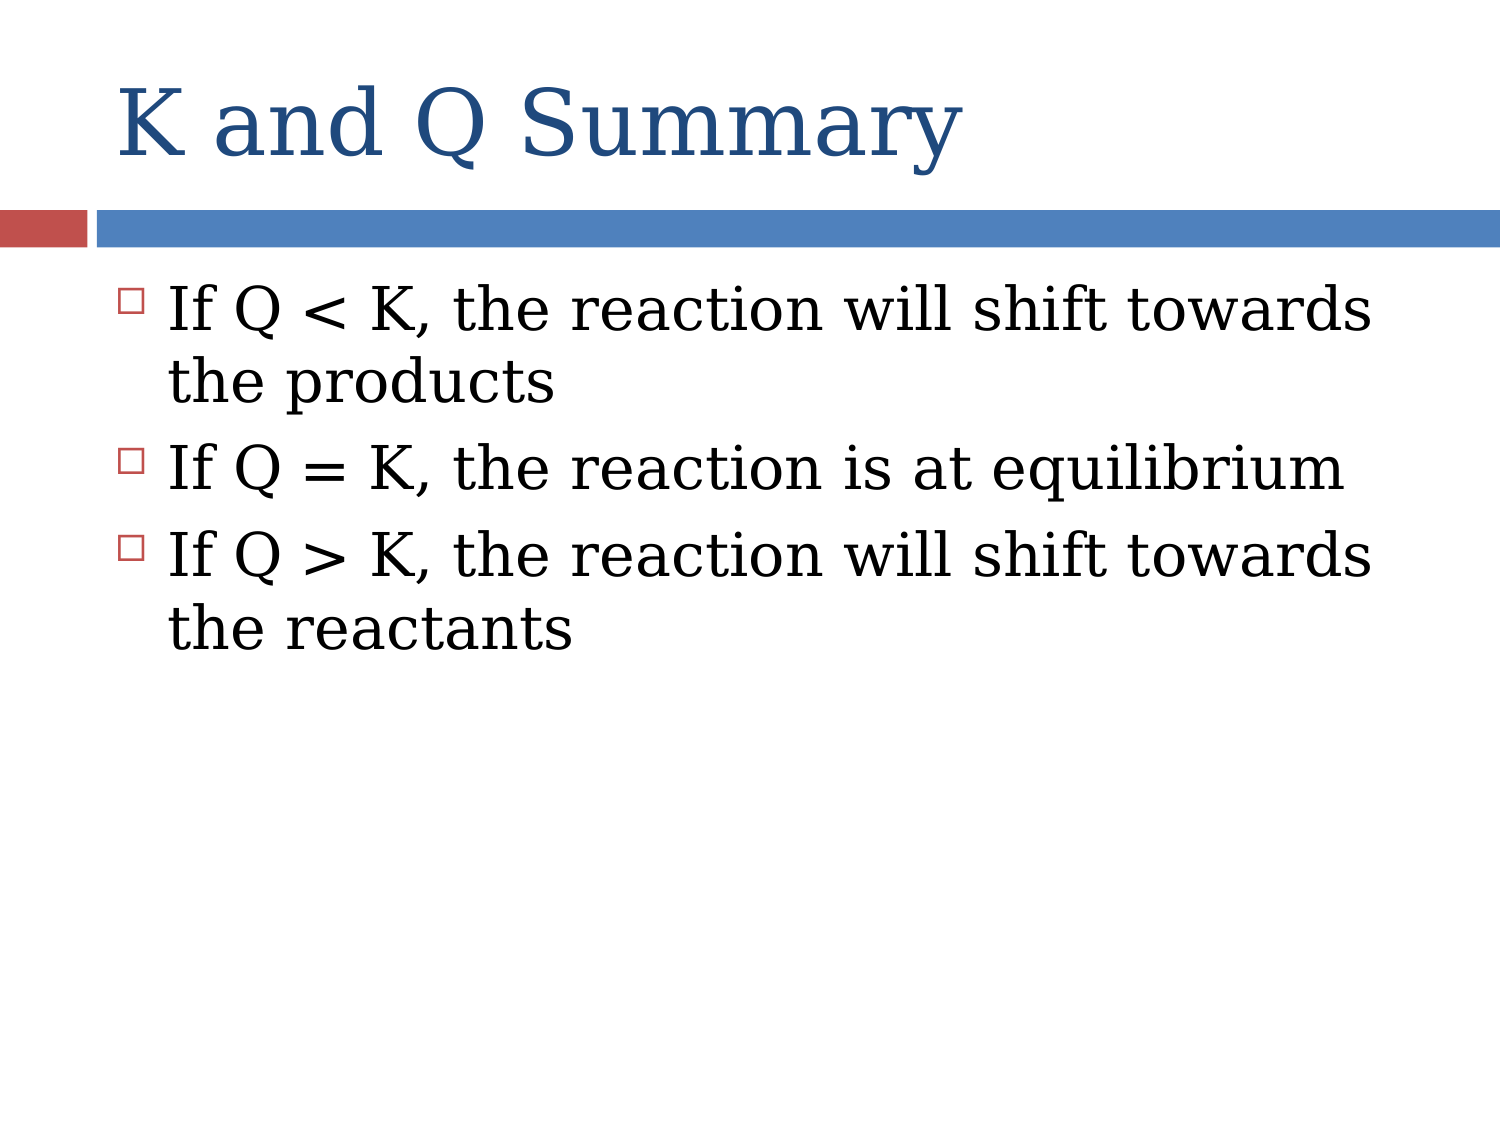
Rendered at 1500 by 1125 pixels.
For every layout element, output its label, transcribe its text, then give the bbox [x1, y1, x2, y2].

list If Q < K, the reaction will shift towards the products If Q = K, the reaction is at equilibrium If Q > K, the reaction will shift towards the reactants [100, 262, 1438, 1000]
title K and Q Summary [100, 37, 1438, 200]
